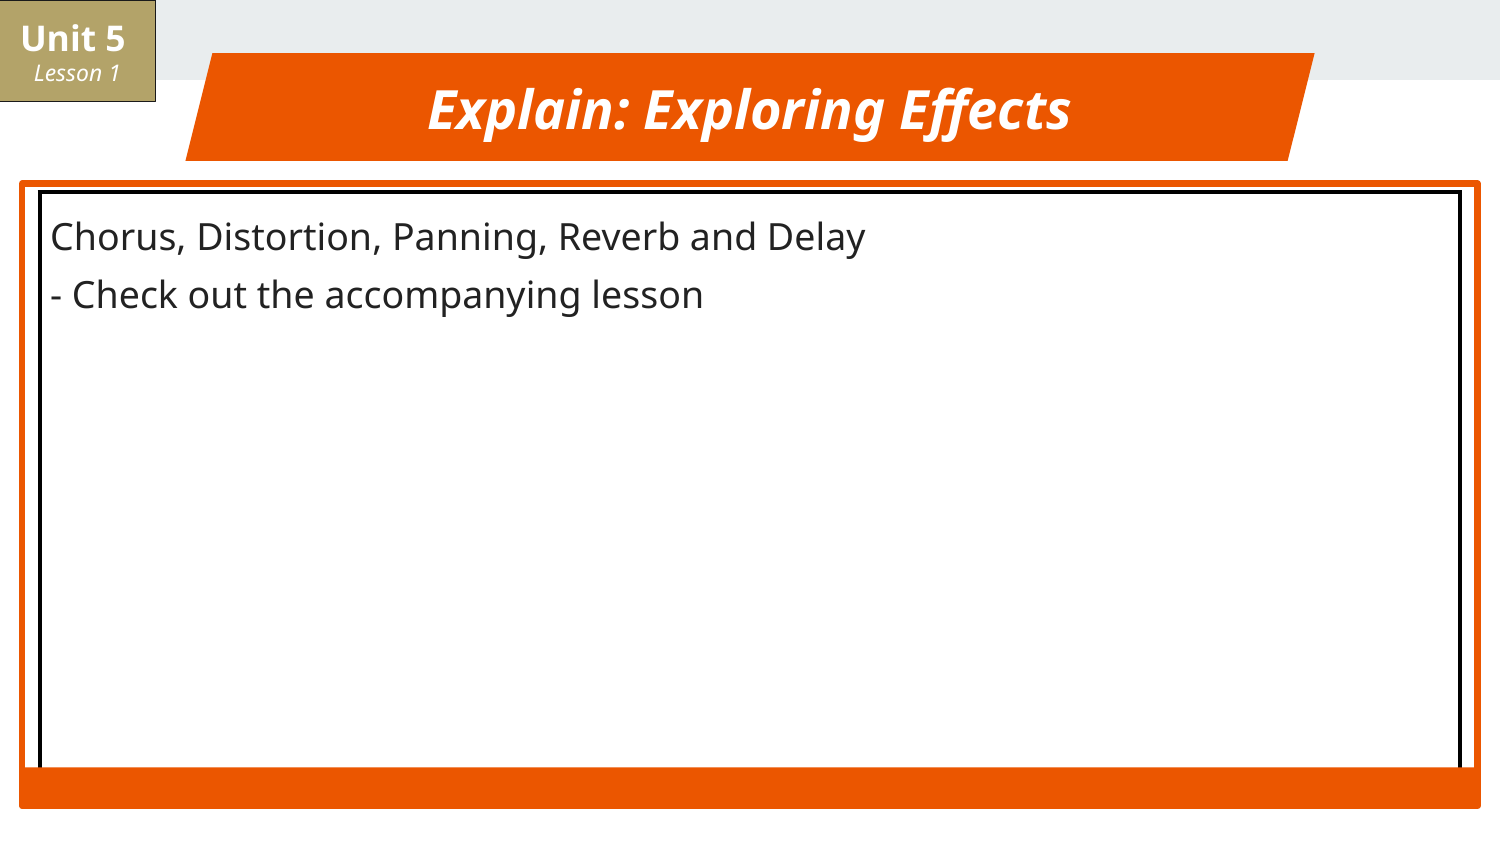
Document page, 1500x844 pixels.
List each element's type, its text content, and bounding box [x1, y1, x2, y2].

text_box Unit 5 Lesson 1 [0, 0, 156, 102]
picture [25, 186, 1475, 804]
text_box [185, 53, 1315, 161]
title Explain: Exploring Effects [221, 60, 1279, 155]
